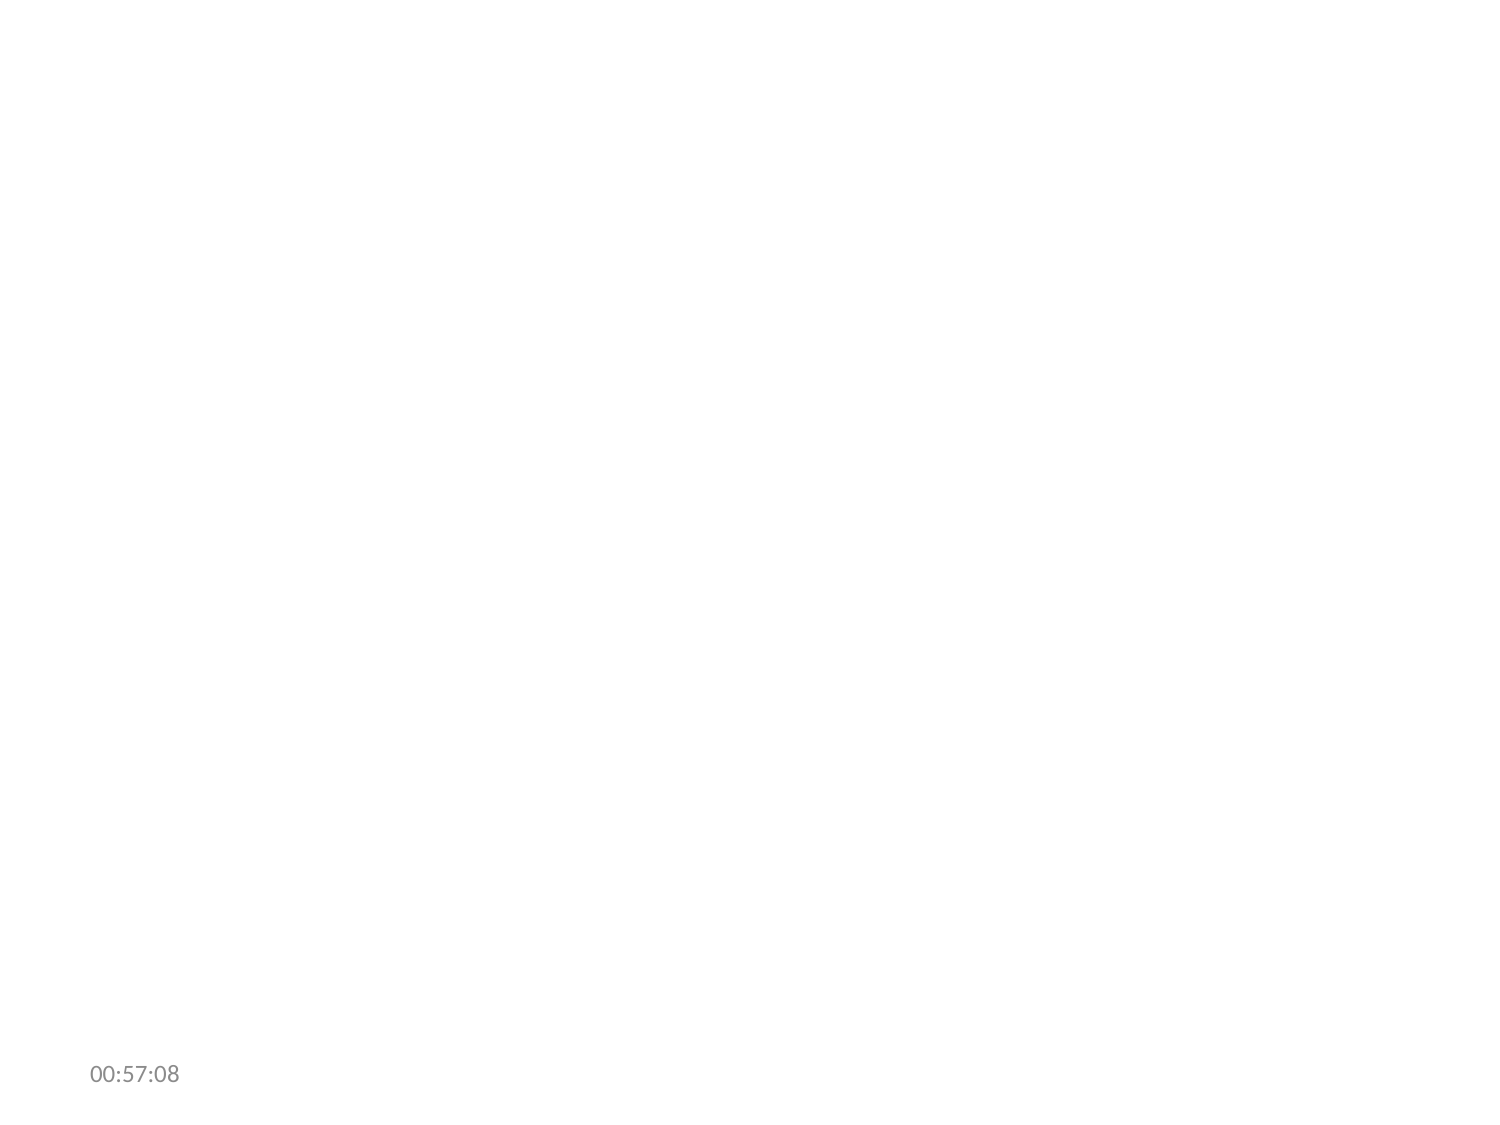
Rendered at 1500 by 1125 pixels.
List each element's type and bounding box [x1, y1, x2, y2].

slide_number [75, 1042, 425, 1103]
